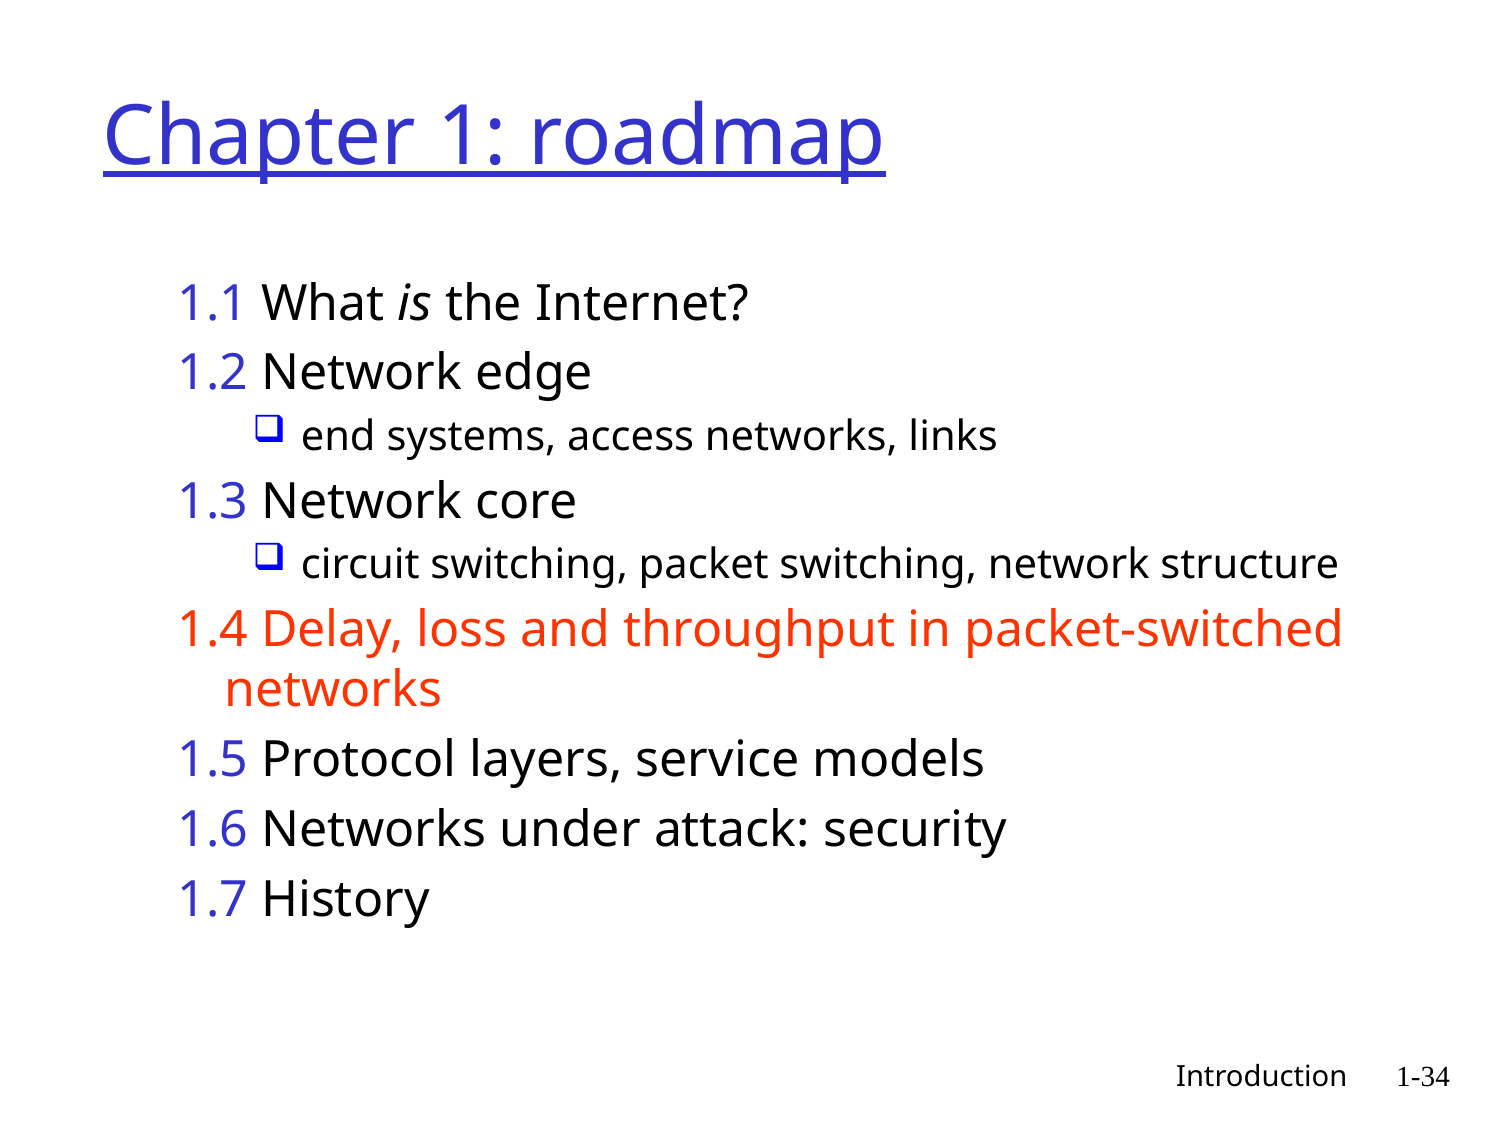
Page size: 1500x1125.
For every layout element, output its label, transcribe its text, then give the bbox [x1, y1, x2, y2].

footer Introduction [887, 1049, 1362, 1125]
slide_number 1-34 [1362, 1049, 1466, 1125]
list 1.1 What is the Internet? 1.2 Network edge end systems, access networks, links 1.3 Network core circuit switching, packet switching, network structure 1.4 Delay, loss and throughput in packet-switched networks 1.5 Protocol layers, service models 1.6 Networks under attack: security 1.7 History [87, 262, 1435, 1026]
title Chapter 1: roadmap [87, 37, 1363, 226]
